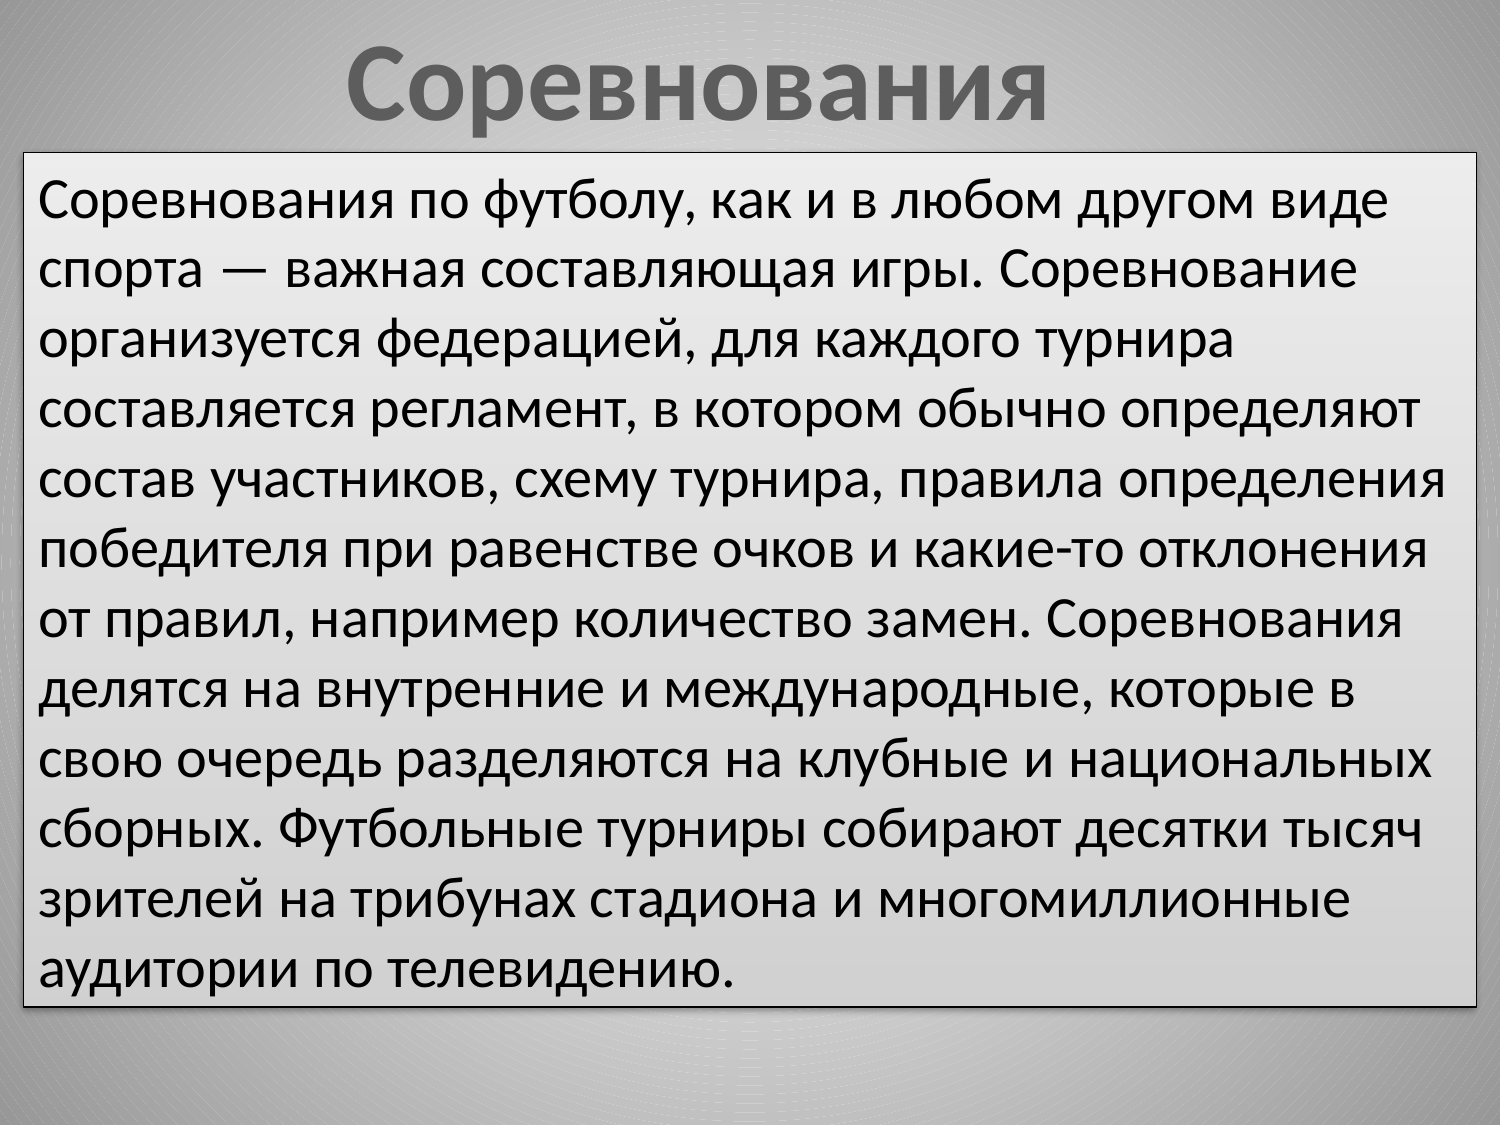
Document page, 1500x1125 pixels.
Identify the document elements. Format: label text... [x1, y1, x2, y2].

text_box Соревнования [331, 0, 1068, 149]
text_box Соревнования по футболу, как и в любом другом виде спорта — важная составляющая игры. Соревнование организуется федерацией, для каждого турнира составляется регламент, в котором обычно определяют состав участников, схему турнира, правила определения победителя при равенстве очков и какие-то отклонения от правил, например количество замен. Соревнования делятся на внутренние и международные, которые в свою очередь разделяются на клубные и национальных сборных. Футбольные турниры собирают десятки тысяч зрителей на трибунах стадиона и многомиллионные аудитории по телевидению. [23, 152, 1477, 1008]
